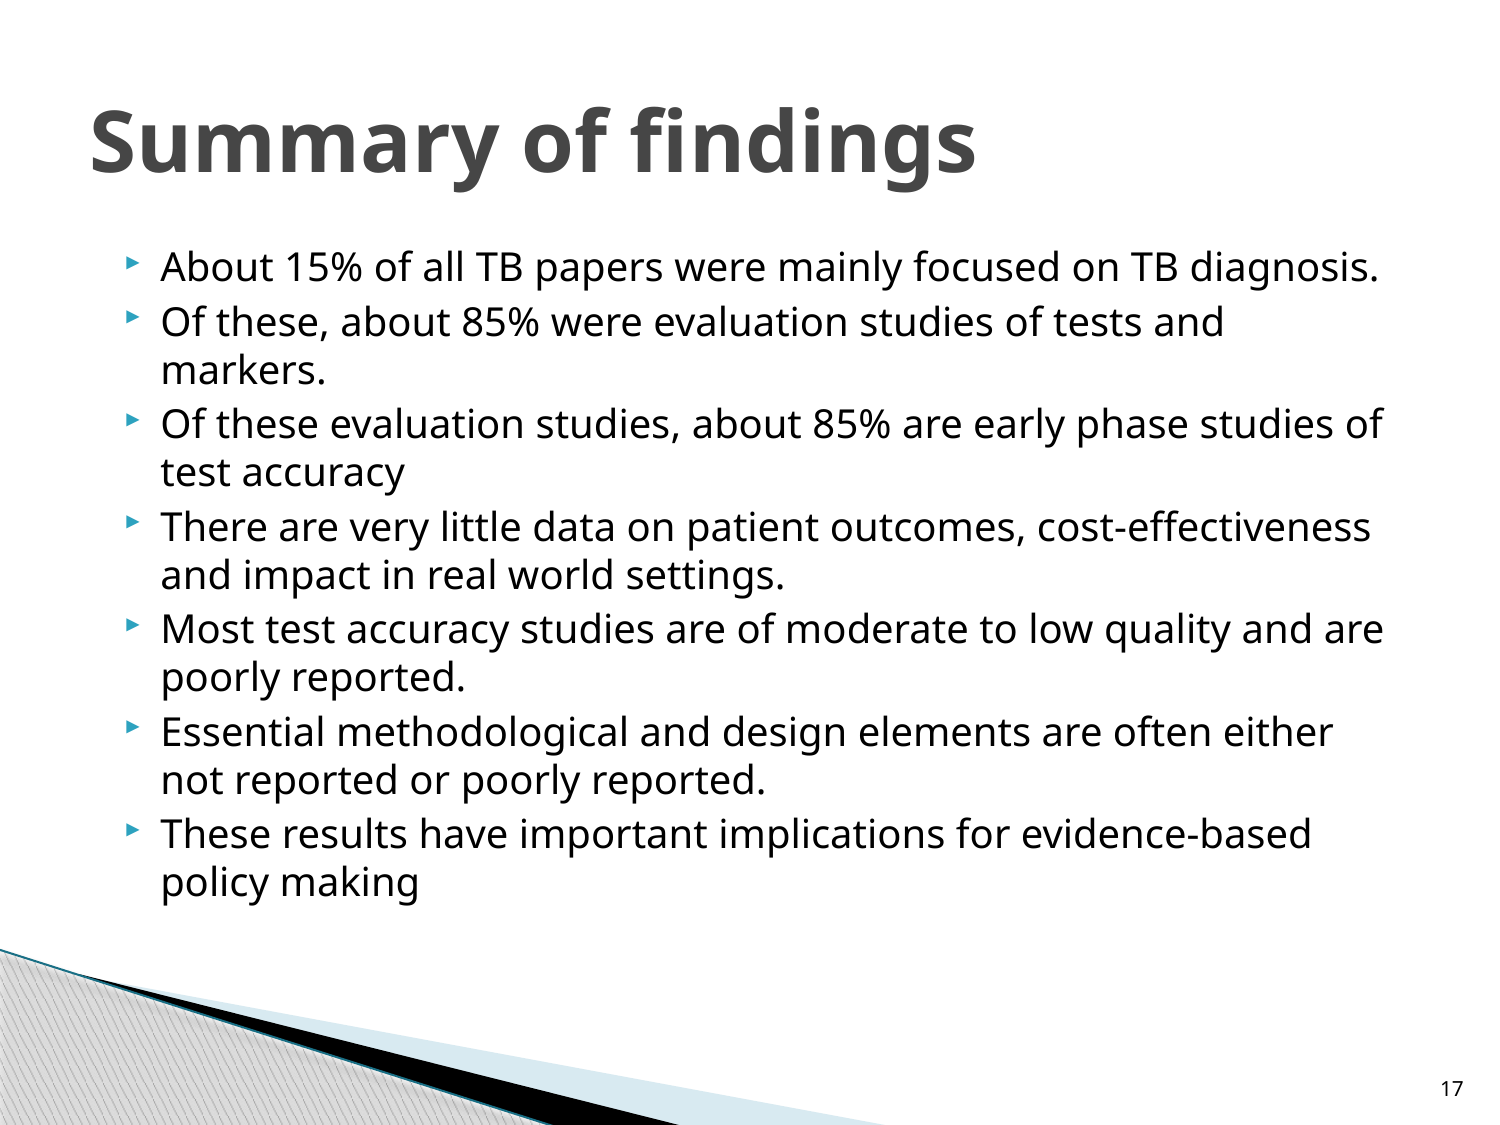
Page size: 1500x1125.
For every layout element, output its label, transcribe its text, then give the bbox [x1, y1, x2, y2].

title Summary of findings [75, 45, 1425, 233]
list About 15% of all TB papers were mainly focused on TB diagnosis. Of these, about 85% were evaluation studies of tests and markers. Of these evaluation studies, about 85% are early phase studies of test accuracy There are very little data on patient outcomes, cost-effectiveness and impact in real world settings. Most test accuracy studies are of moderate to low quality and are poorly reported. Essential methodological and design elements are often either not reported or poorly reported. These results have important implications for evidence-based policy making [93, 234, 1409, 966]
slide_number 17 [1418, 1051, 1479, 1112]
